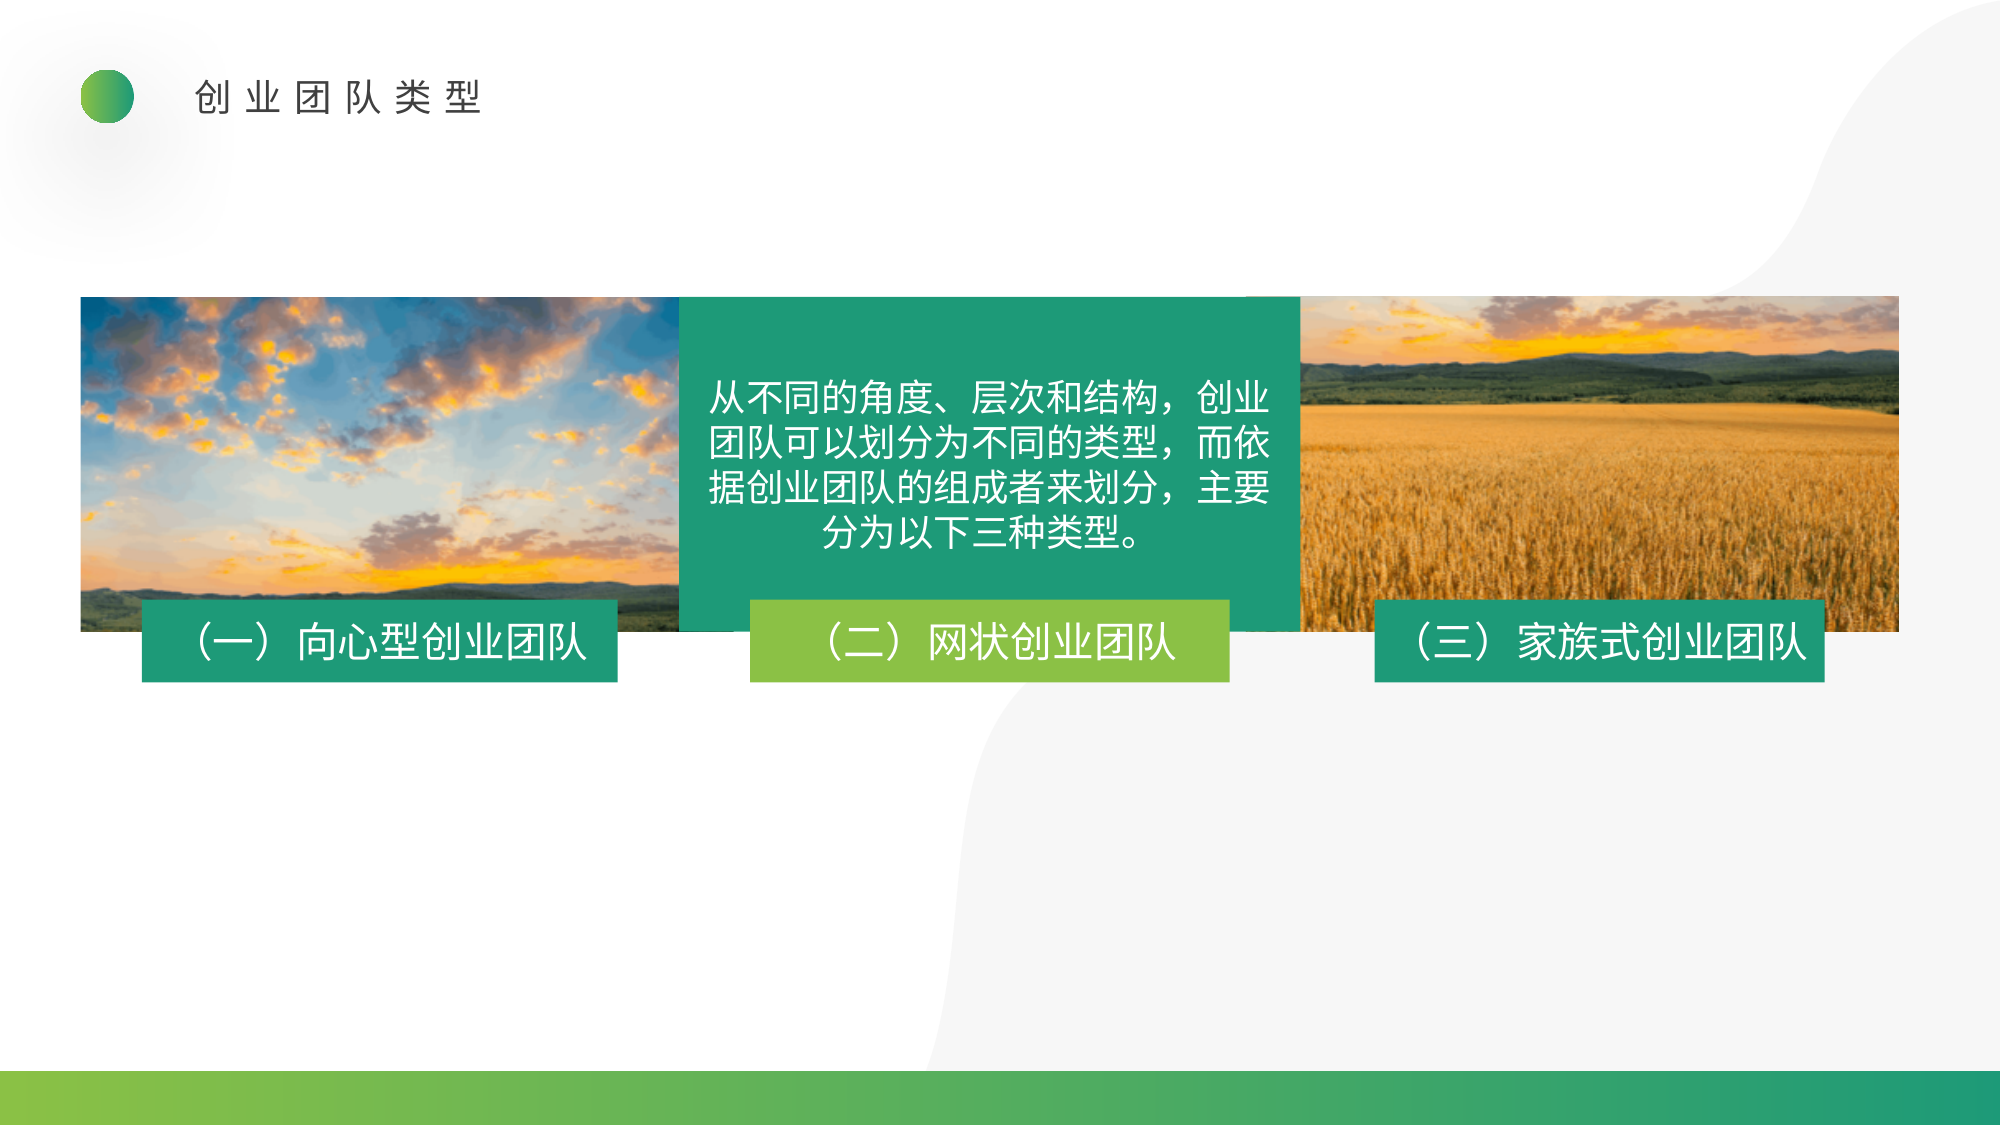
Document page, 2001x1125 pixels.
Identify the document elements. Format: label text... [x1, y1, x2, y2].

text_box 从不同的角度、层次和结构，创业团队可以划分为不同的类型，而依据创业团队的组成者来划分，主要分为以下三种类型。 [678, 296, 1301, 633]
text_box 创业团队类型 [179, 66, 867, 127]
text_box （一）向心型创业团队 [141, 632, 619, 683]
picture [1245, 296, 1899, 632]
text_box （三）家族式创业团队 [1374, 632, 1826, 683]
picture [80, 297, 734, 632]
text_box （二）网状创业团队 [749, 599, 1231, 683]
